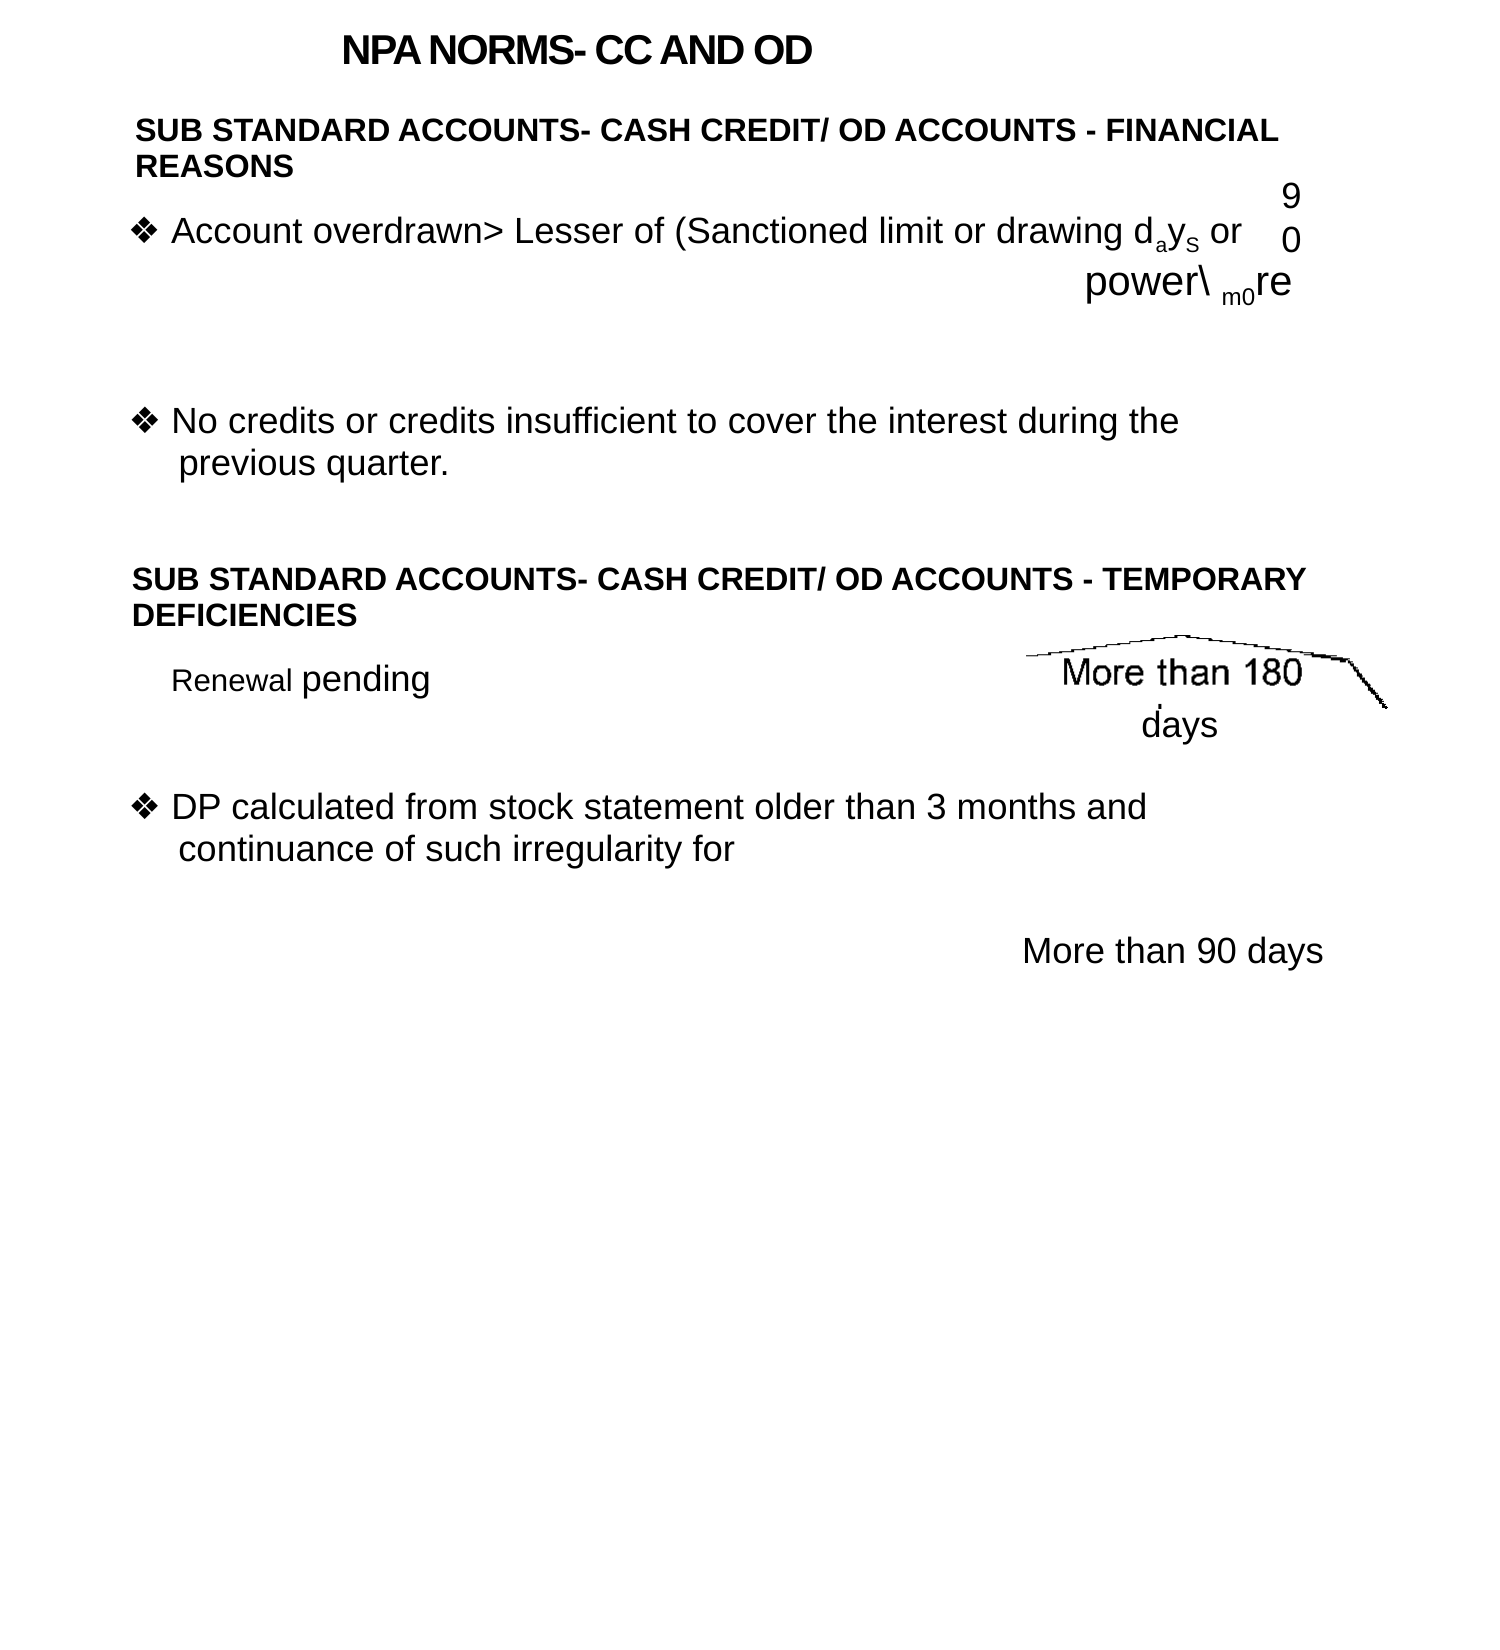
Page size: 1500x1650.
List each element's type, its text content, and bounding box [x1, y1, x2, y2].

text_box ❖ Account overdrawn> Lesser of (Sanctioned limit or drawing dayS or [127, 207, 1362, 253]
text_box power\ m0re [1082, 253, 1345, 294]
text_box 90 [1281, 171, 1320, 200]
text_box SUB STANDARD ACCOUNTS- CASH CREDIT/ OD ACCOUNTS - FINANCIAL REASONS [134, 111, 1307, 173]
text_box Renewal pending [170, 655, 452, 698]
text_box ❖ No credits or credits insufficient to cover the interest during the previous quarter. [125, 398, 1277, 483]
text_box ❖ DP calculated from stock statement older than 3 months and continuance of such irregularity for [117, 785, 1235, 870]
picture [1015, 635, 1389, 710]
text_box SUB STANDARD ACCOUNTS- CASH CREDIT/ OD ACCOUNTS - TEMPORARY DEFICIENCIES [131, 560, 1353, 628]
text_box More than 90 days [1020, 926, 1334, 968]
text_box days [1141, 718, 1225, 742]
text_box NPA NORMS- CC AND OD [341, 22, 878, 54]
